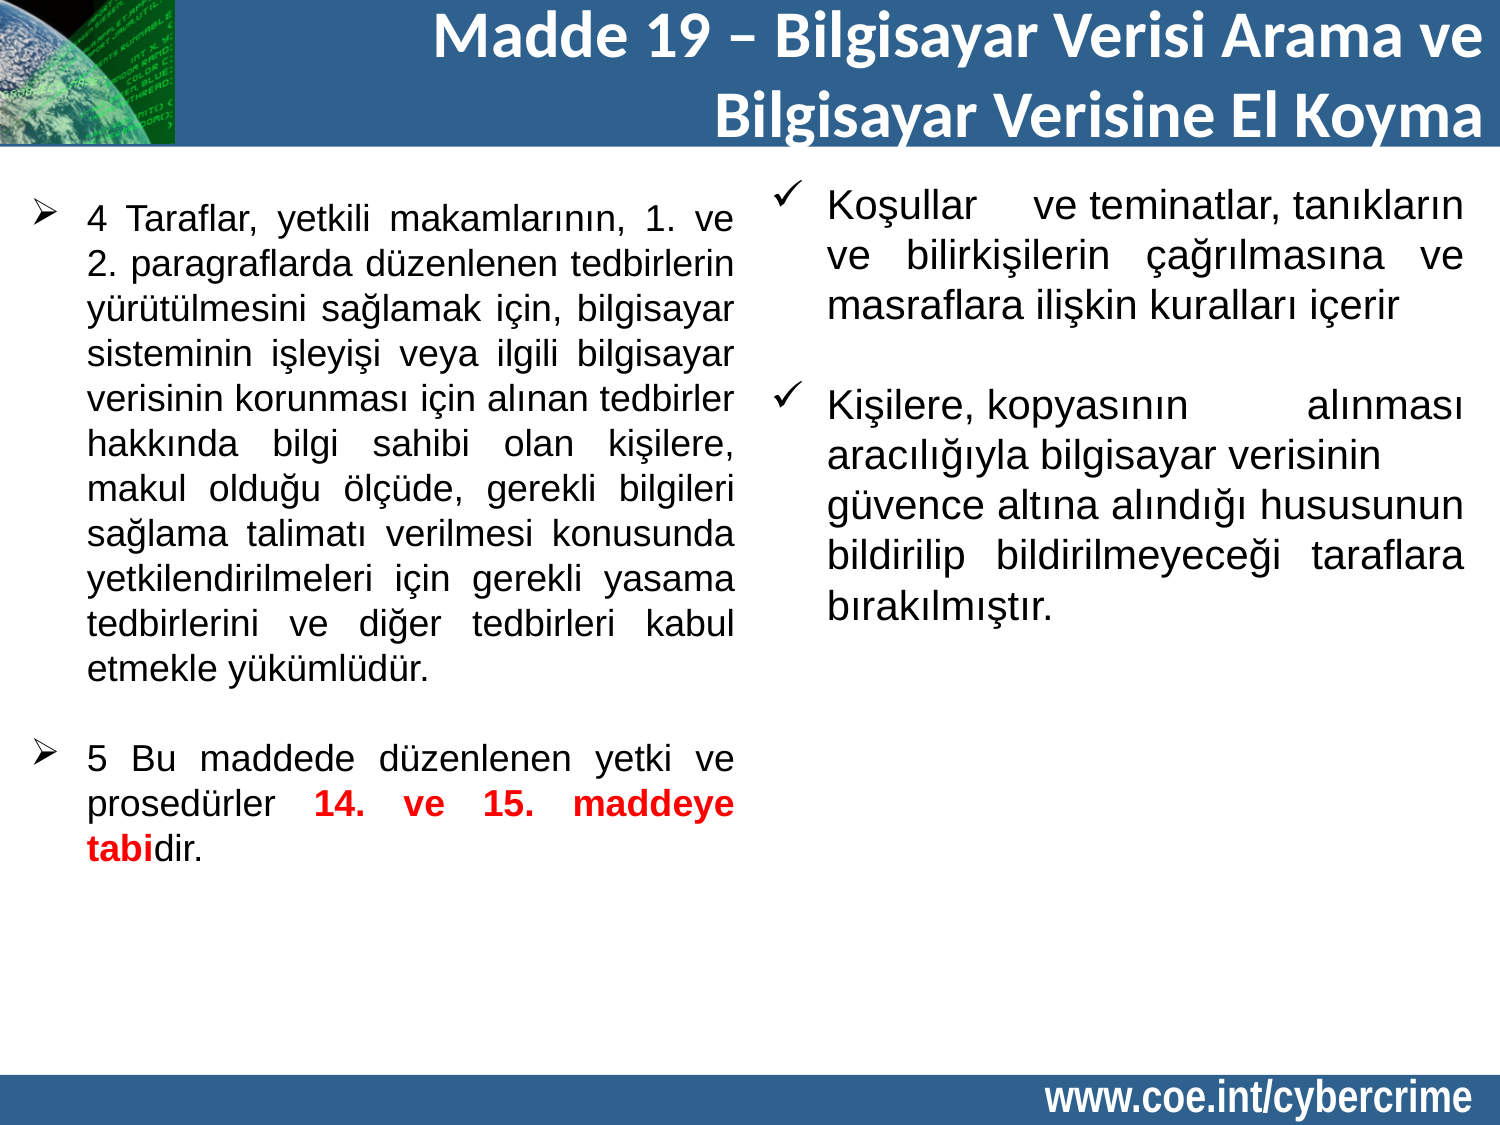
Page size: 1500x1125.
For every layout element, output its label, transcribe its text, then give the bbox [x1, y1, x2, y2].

text_box www.coe.int/cybercrime [1030, 1059, 1500, 1125]
text_box [0, 1073, 1030, 1125]
text_box Madde 19 – Bilgisayar Verisi Arama ve Bilgisayar Verisine El Koyma [177, 0, 1500, 149]
picture [0, 0, 175, 144]
text_box Koşullar ve teminatlar, tanıkların ve bilirkişilerin çağrılmasına ve masraflara ilişkin kuralları içerir Kişilere, kopyasının alınması aracılığıyla bilgisayar verisinin güvence altına alındığı hususunun bildirilip bildirilmeyeceği taraflara bırakılmıştır. [755, 170, 1480, 636]
text_box 4 Taraflar, yetkili makamlarının, 1. ve 2. paragraflarda düzenlenen tedbirlerin yürütülmesini sağlamak için, bilgisayar sisteminin işleyişi veya ilgili bilgisayar verisinin korunması için alınan tedbirler hakkında bilgi sahibi olan kişilere, makul olduğu ölçüde, gerekli bilgileri sağlama talimatı verilmesi konusunda yetkilendirilmeleri için gerekli yasama tedbirlerini ve diğer tedbirleri kabul etmekle yükümlüdür. 5 Bu maddede düzenlenen yetki ve prosedürler 14. ve 15. maddeye tabidir. [15, 186, 750, 922]
